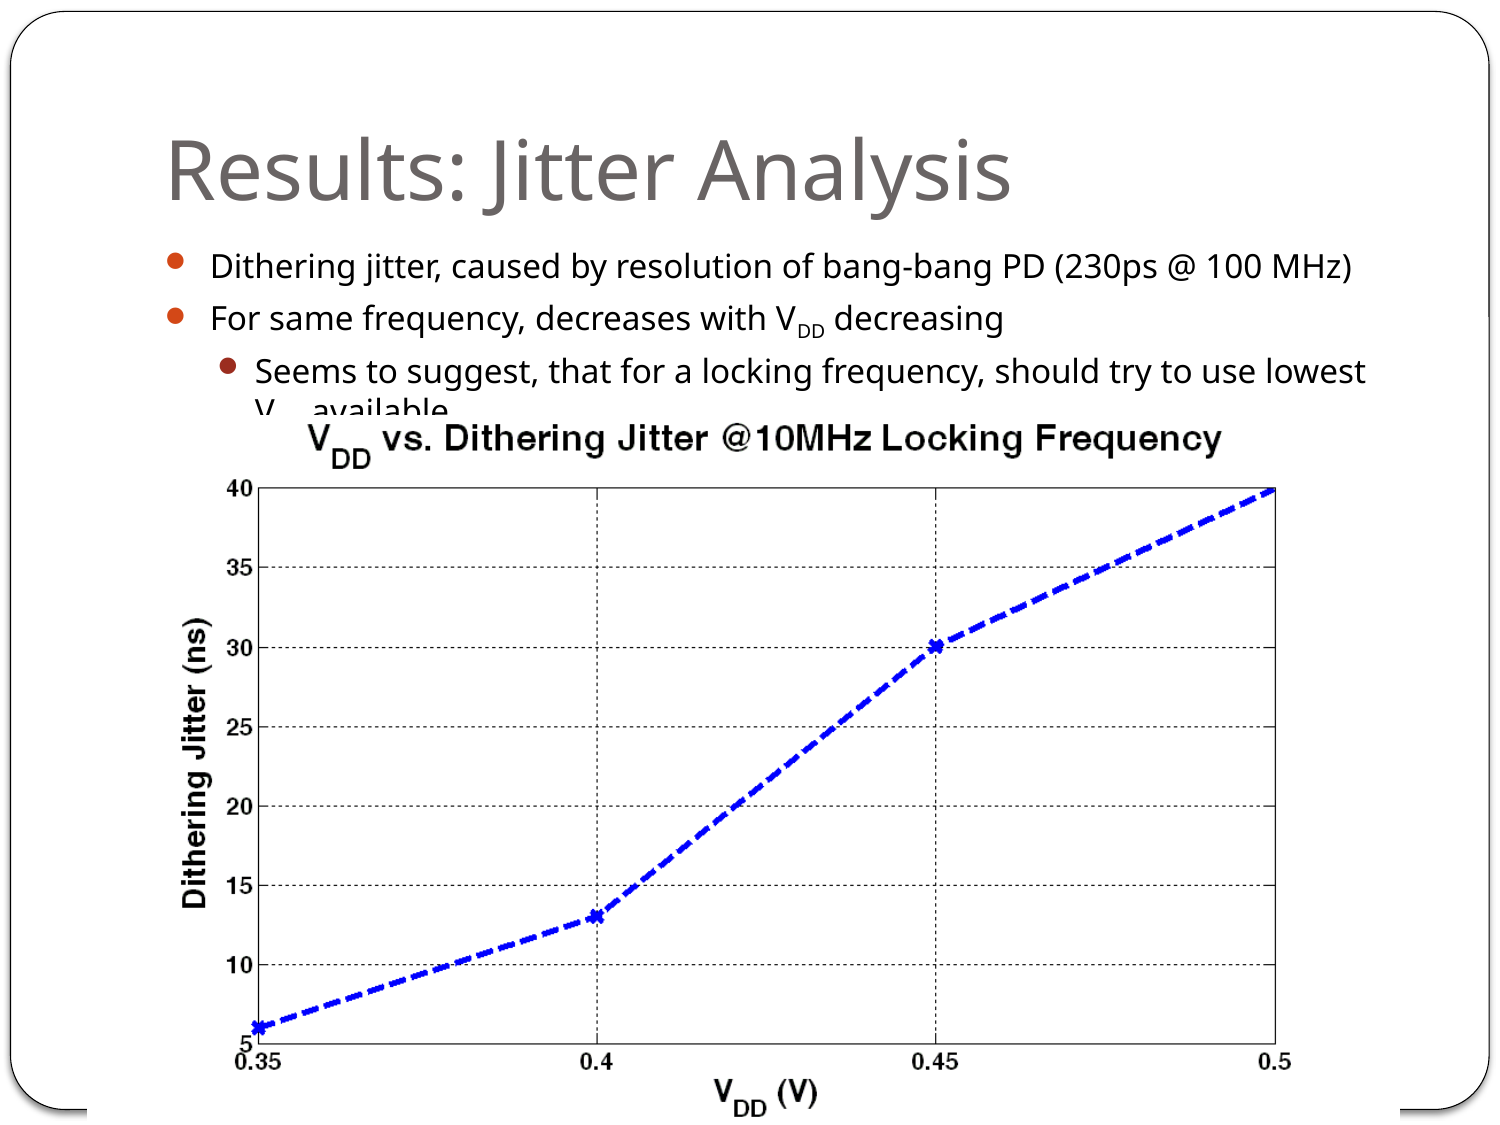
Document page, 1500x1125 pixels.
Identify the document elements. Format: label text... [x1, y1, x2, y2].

list Dithering jitter, caused by resolution of bang-bang PD (230ps @ 100 MHz) For same frequency, decreases with VDD decreasing Seems to suggest, that for a locking frequency, should try to use lowest VDD available [150, 237, 1425, 988]
picture [87, 415, 1401, 1125]
title Results: Jitter Analysis [150, 45, 1425, 233]
